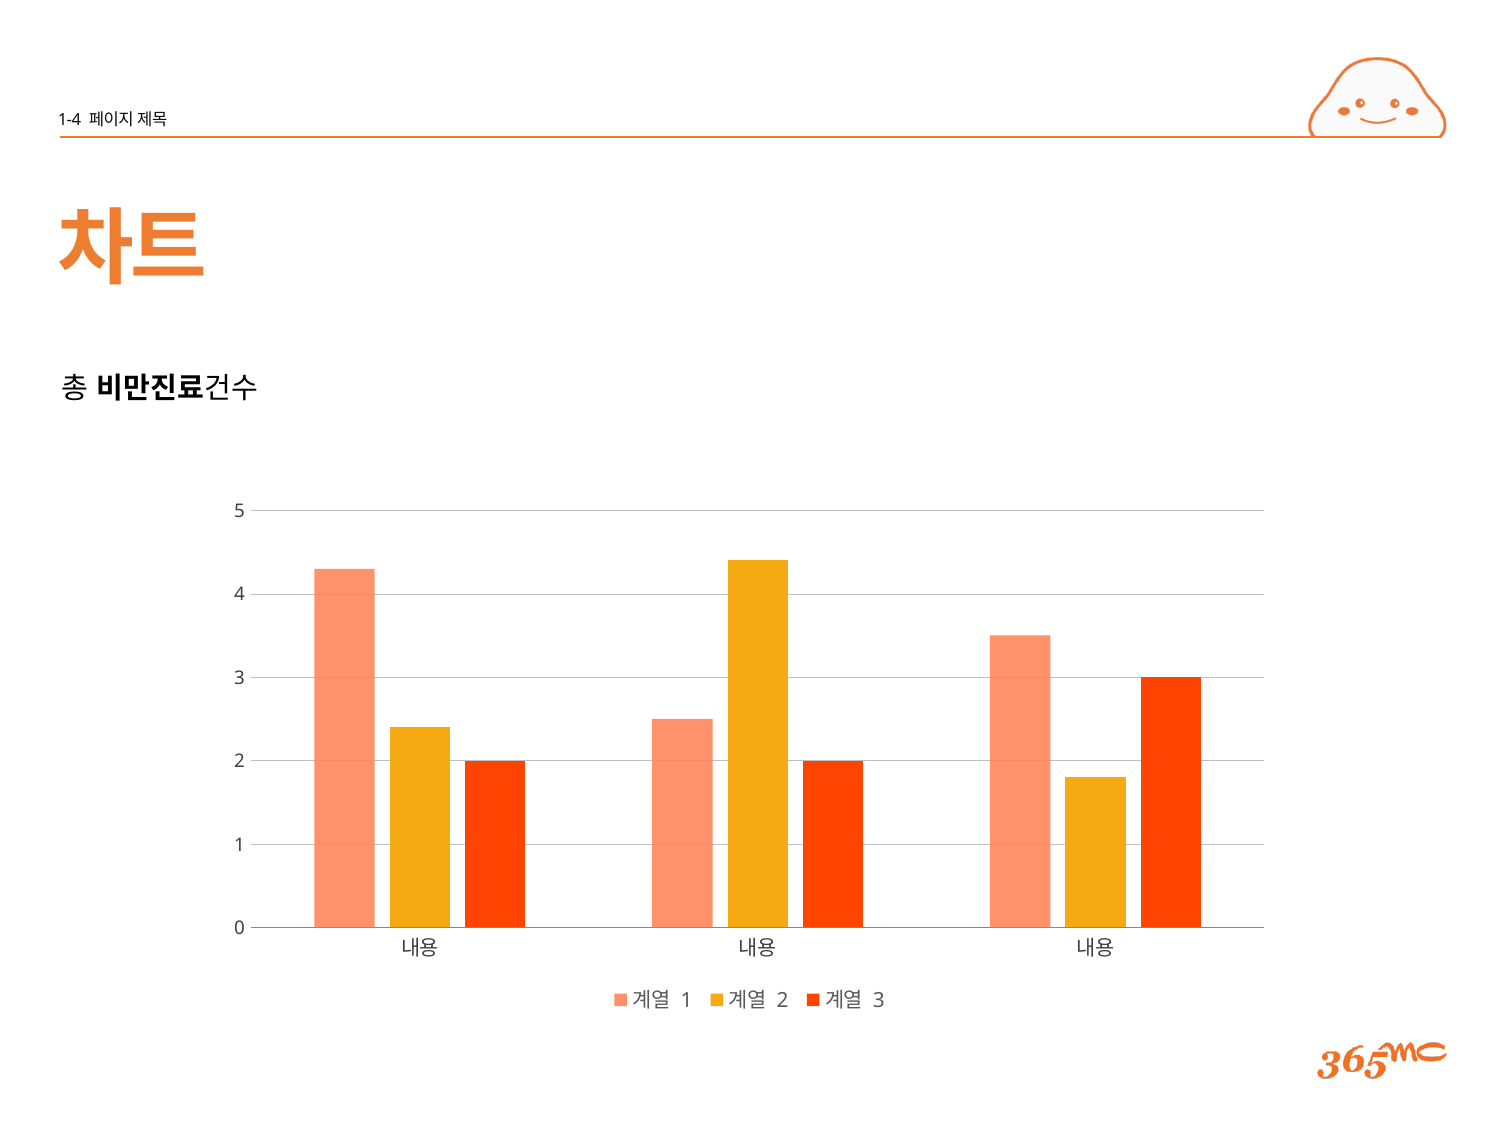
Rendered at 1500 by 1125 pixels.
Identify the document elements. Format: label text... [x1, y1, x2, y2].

title 차트 [42, 196, 1190, 292]
text_box 1-4 페이지 제목 [43, 101, 303, 137]
picture [1258, 0, 1495, 138]
picture [1304, 1022, 1459, 1096]
chart [212, 486, 1287, 1024]
text_box 총 비만진료건수 [46, 361, 1228, 398]
